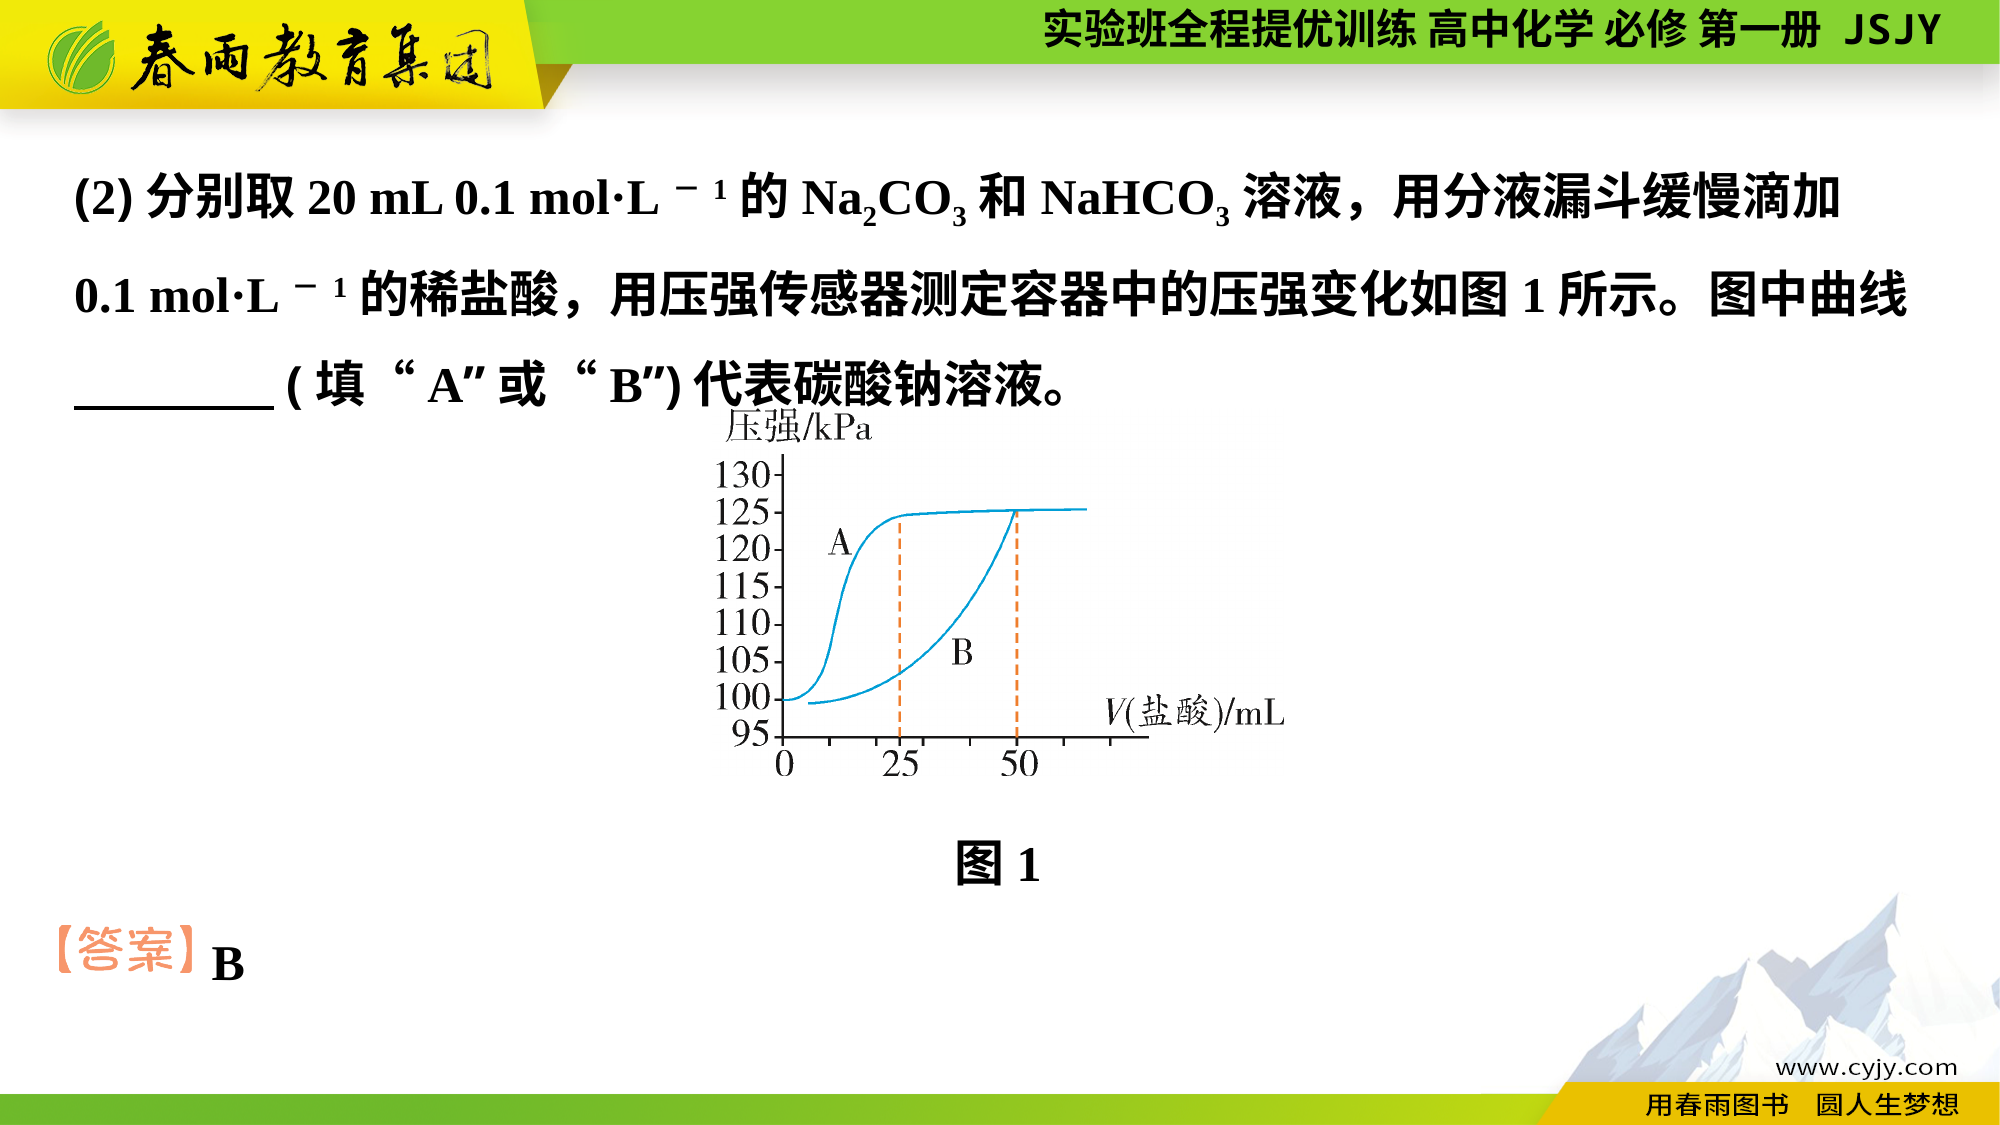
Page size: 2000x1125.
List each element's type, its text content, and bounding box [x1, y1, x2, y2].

list (2)分别取20 mL 0.1 mol·L－1的Na2CO3和NaHCO3溶液，用分液漏斗缓慢滴加 0.1 mol·L－1的稀盐酸，用压强传感器测定容器中的压强变化如图1所示。图中曲线 (填“A”或“B”)代表碳酸钠溶液。 [59, 122, 1944, 411]
text_box 图1 [939, 794, 1057, 893]
picture [0, 0, 2000, 1125]
text_box B [59, 893, 1944, 999]
